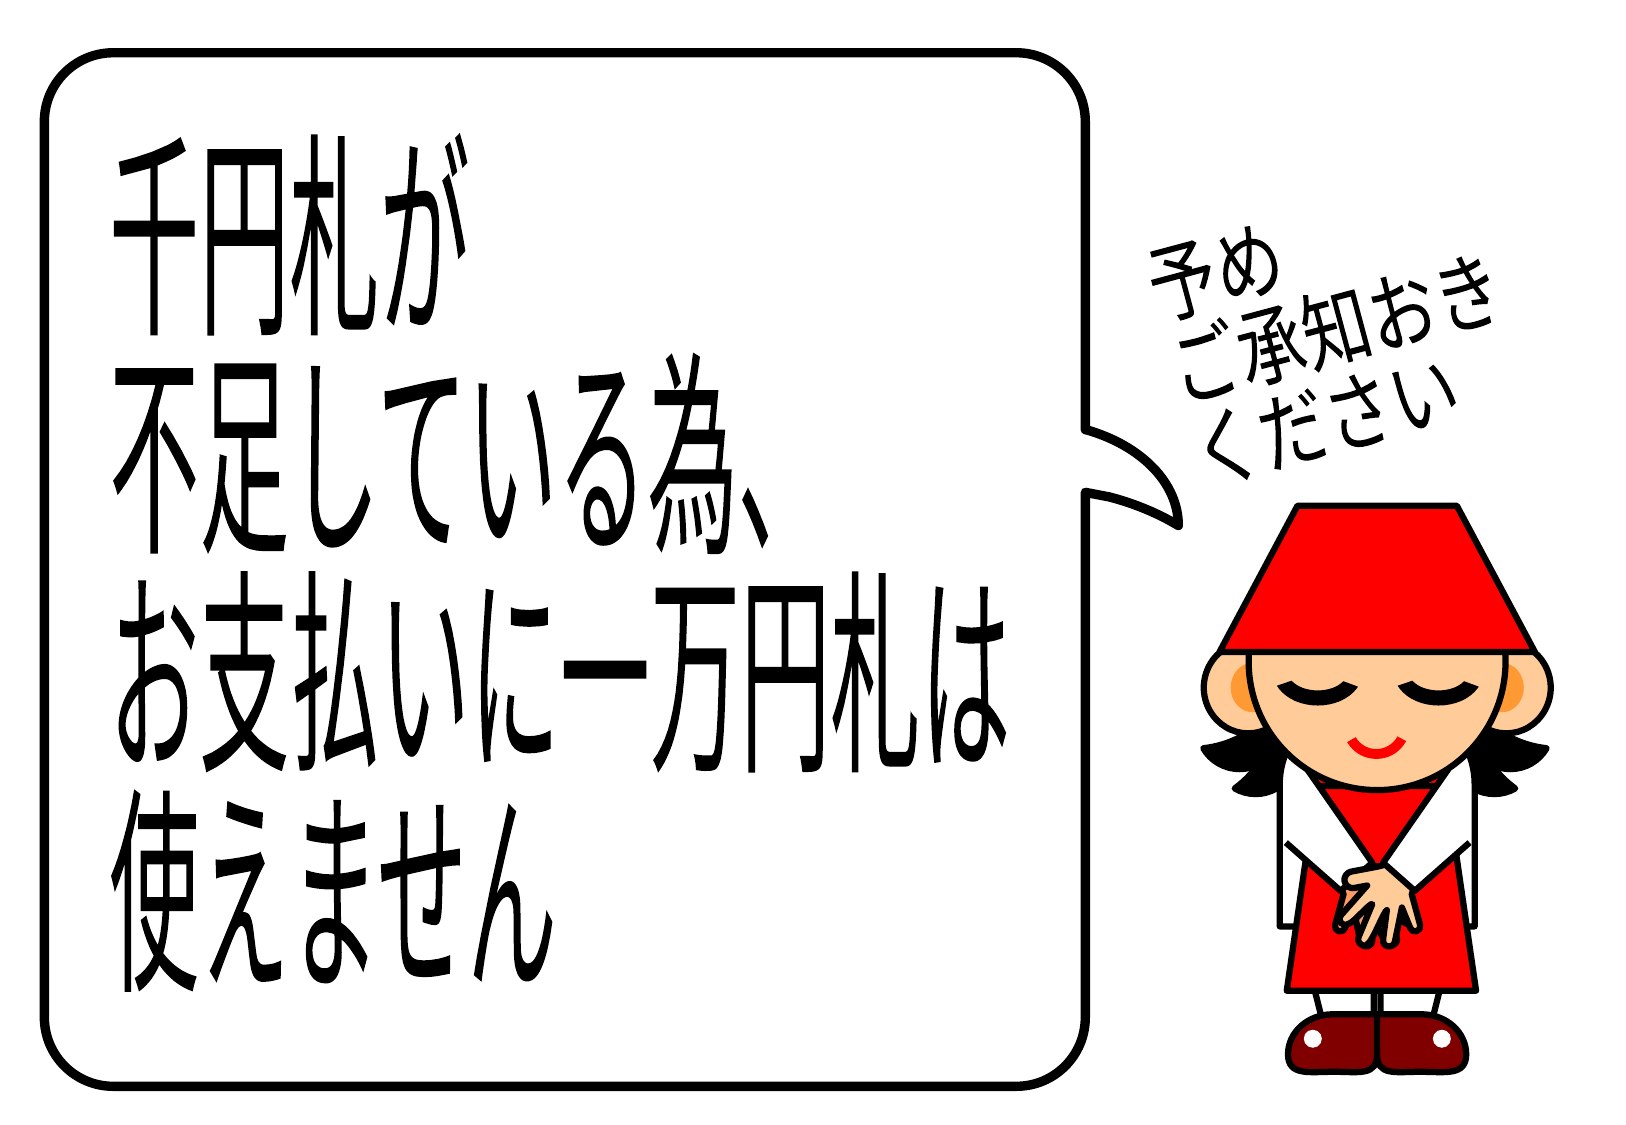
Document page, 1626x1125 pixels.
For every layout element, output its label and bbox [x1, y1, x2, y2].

text_box [44, 52, 1179, 1087]
text_box [1203, 505, 1551, 1073]
